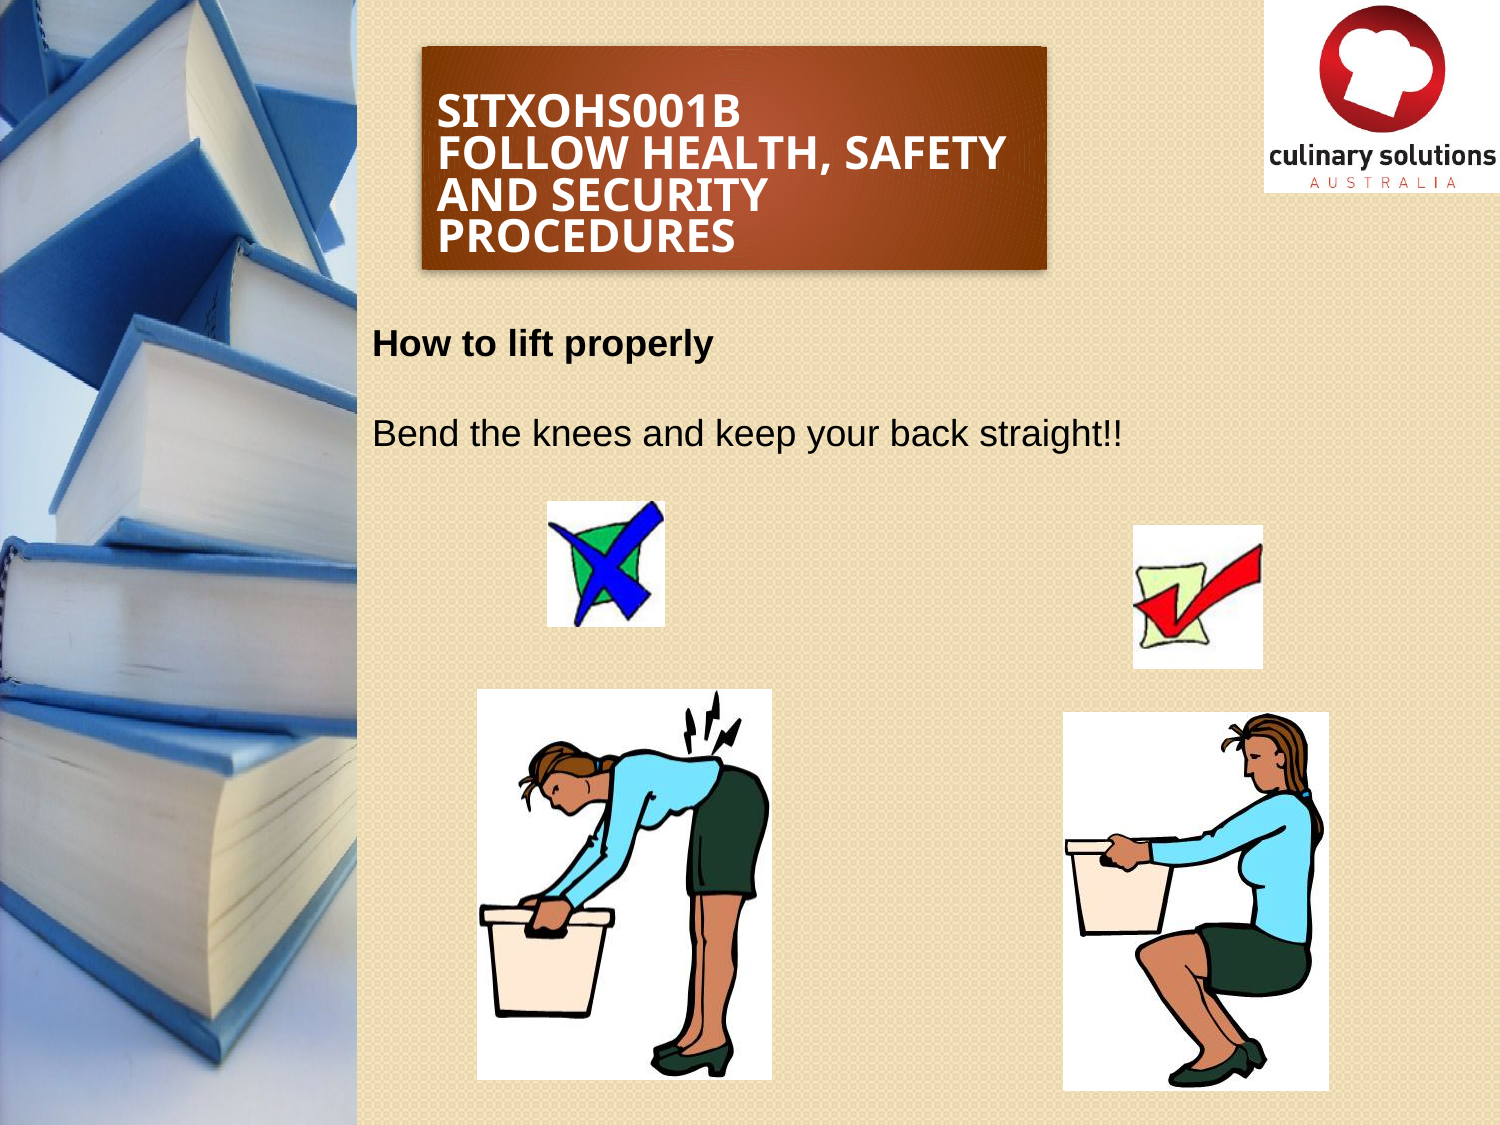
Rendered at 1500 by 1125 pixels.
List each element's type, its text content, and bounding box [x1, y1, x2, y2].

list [0, 0, 357, 1125]
picture [1133, 524, 1263, 669]
title SITXOHS001B Follow HEALTH, SAFETY AND SECURITY PROCEDURES [421, 46, 1047, 270]
picture [477, 688, 772, 1081]
picture [1263, 0, 1500, 193]
picture [1063, 712, 1330, 1092]
text_box How to lift properly Bend the knees and keep your back straight!! [371, 294, 1474, 461]
picture [547, 501, 666, 627]
